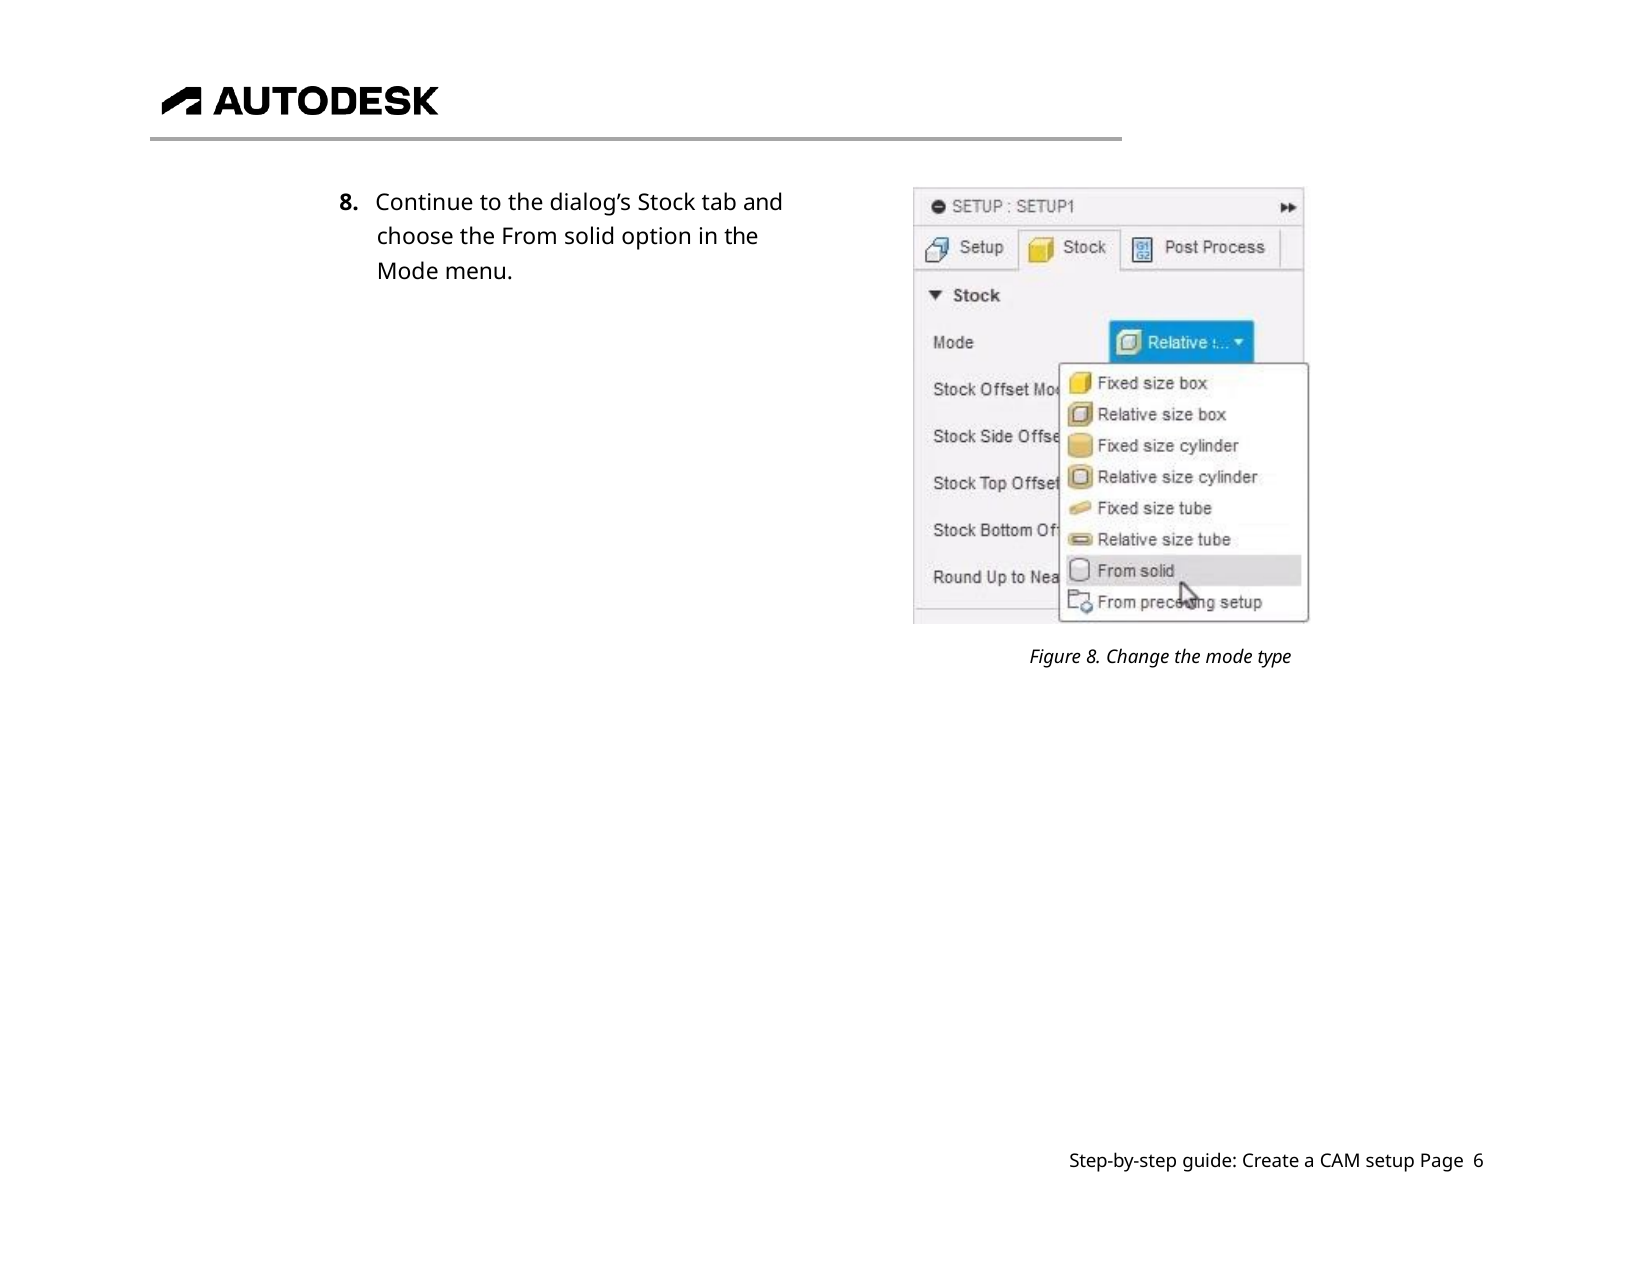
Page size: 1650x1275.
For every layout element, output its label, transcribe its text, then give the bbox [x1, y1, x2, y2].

text_box Figure 8. Change the mode type [1027, 642, 1313, 667]
text_box 8. Continue to the dialog’s Stock tab and choose the From solid option in the Mode menu. [337, 178, 791, 284]
slide_number Step-by-step guide: Create a CAM setup Page 10 [1067, 1145, 1509, 1275]
picture [913, 186, 1311, 625]
picture [161, 86, 439, 115]
